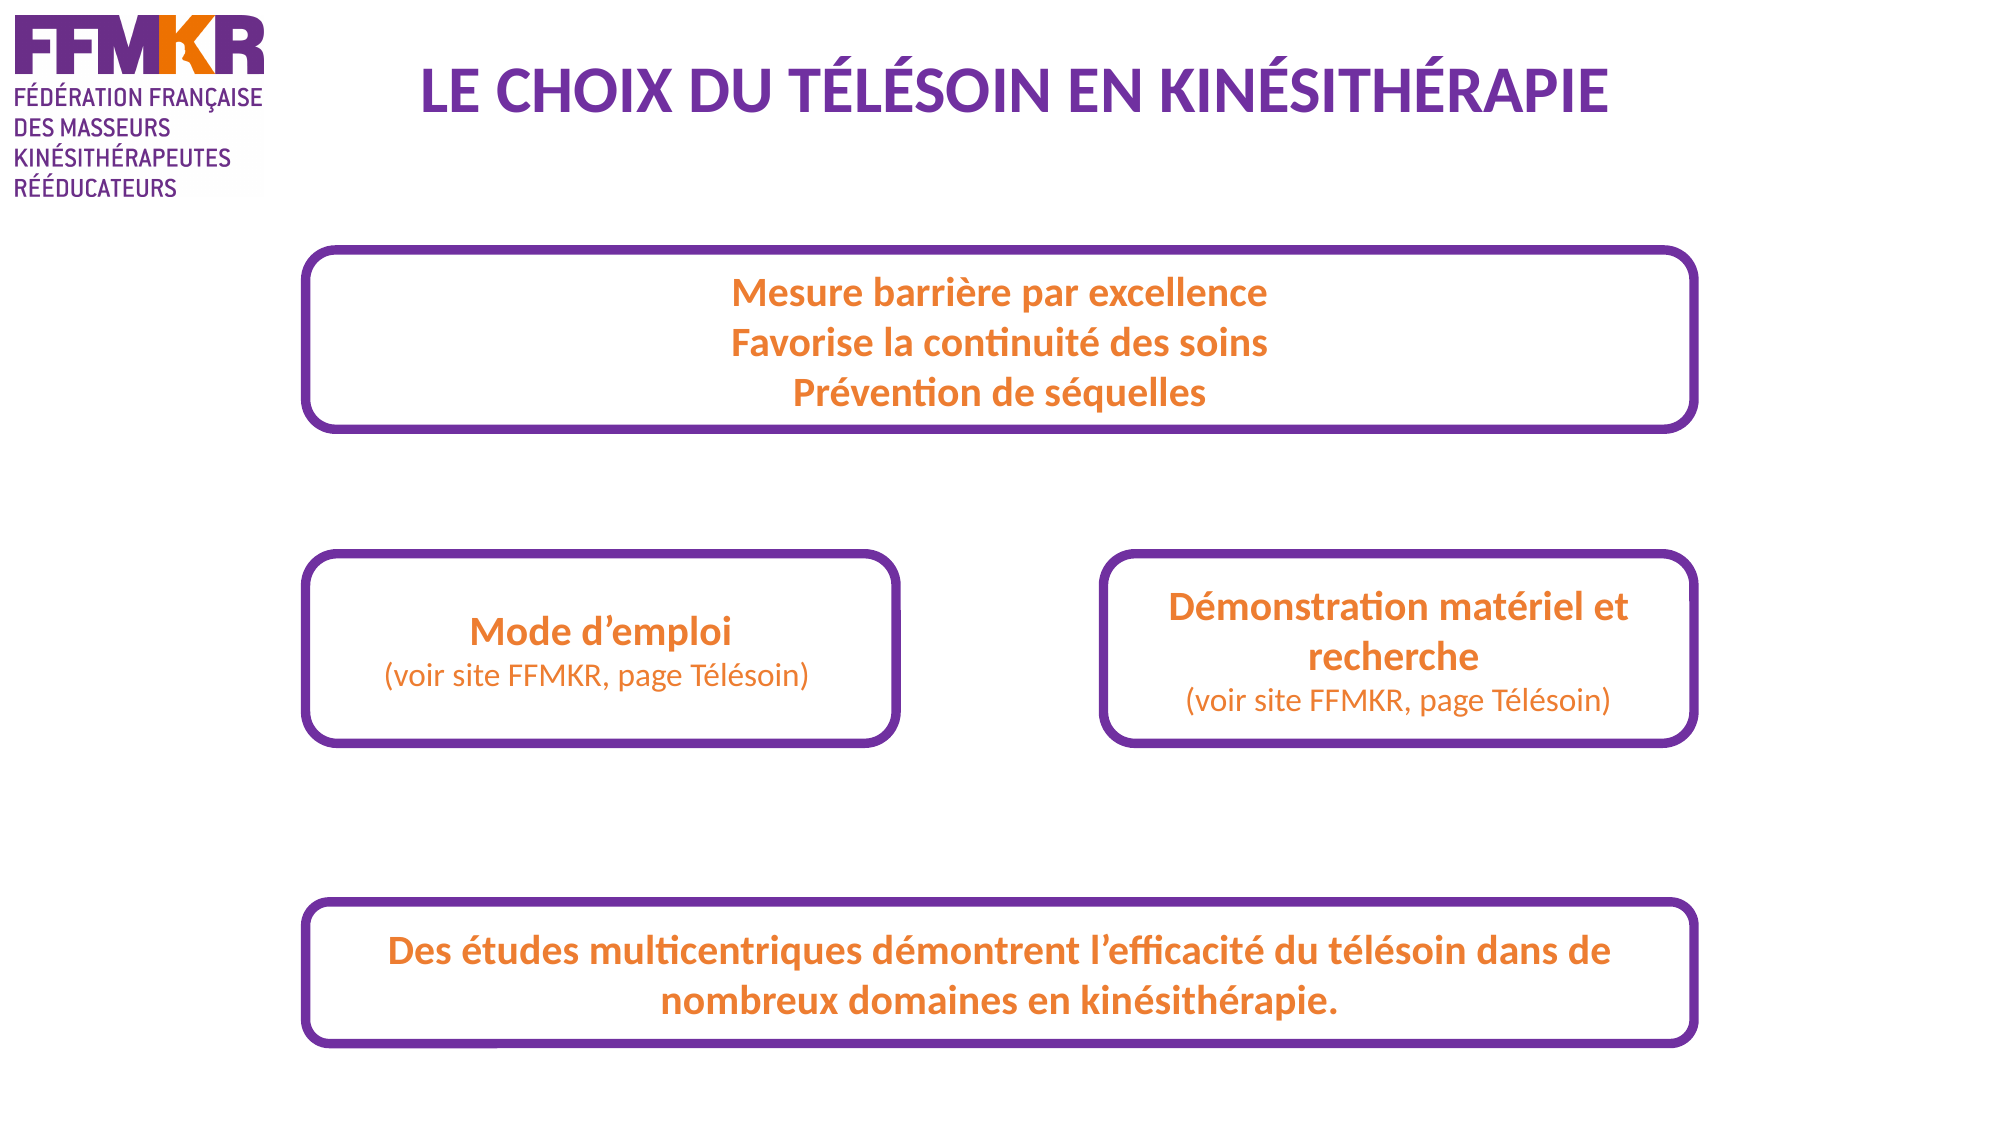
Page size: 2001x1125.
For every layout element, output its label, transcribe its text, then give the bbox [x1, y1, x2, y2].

text_box Prévention de séquelles [304, 248, 1696, 431]
text_box Démonstration matériel et recherche (voir site FFMKR, page Télésoin) [1102, 552, 1696, 745]
text_box LE CHOIX DU TÉLÉSOIN EN KINÉSITHÉRAPIE [305, 2, 1726, 170]
picture [15, 15, 264, 197]
text_box Mode d’emploi (voir site FFMKR, page Télésoin) [304, 552, 898, 745]
text_box Des études multicentriques démontrent l’efficacité du télésoin dans de nombreux domaines en kinésithérapie. [304, 900, 1696, 1045]
